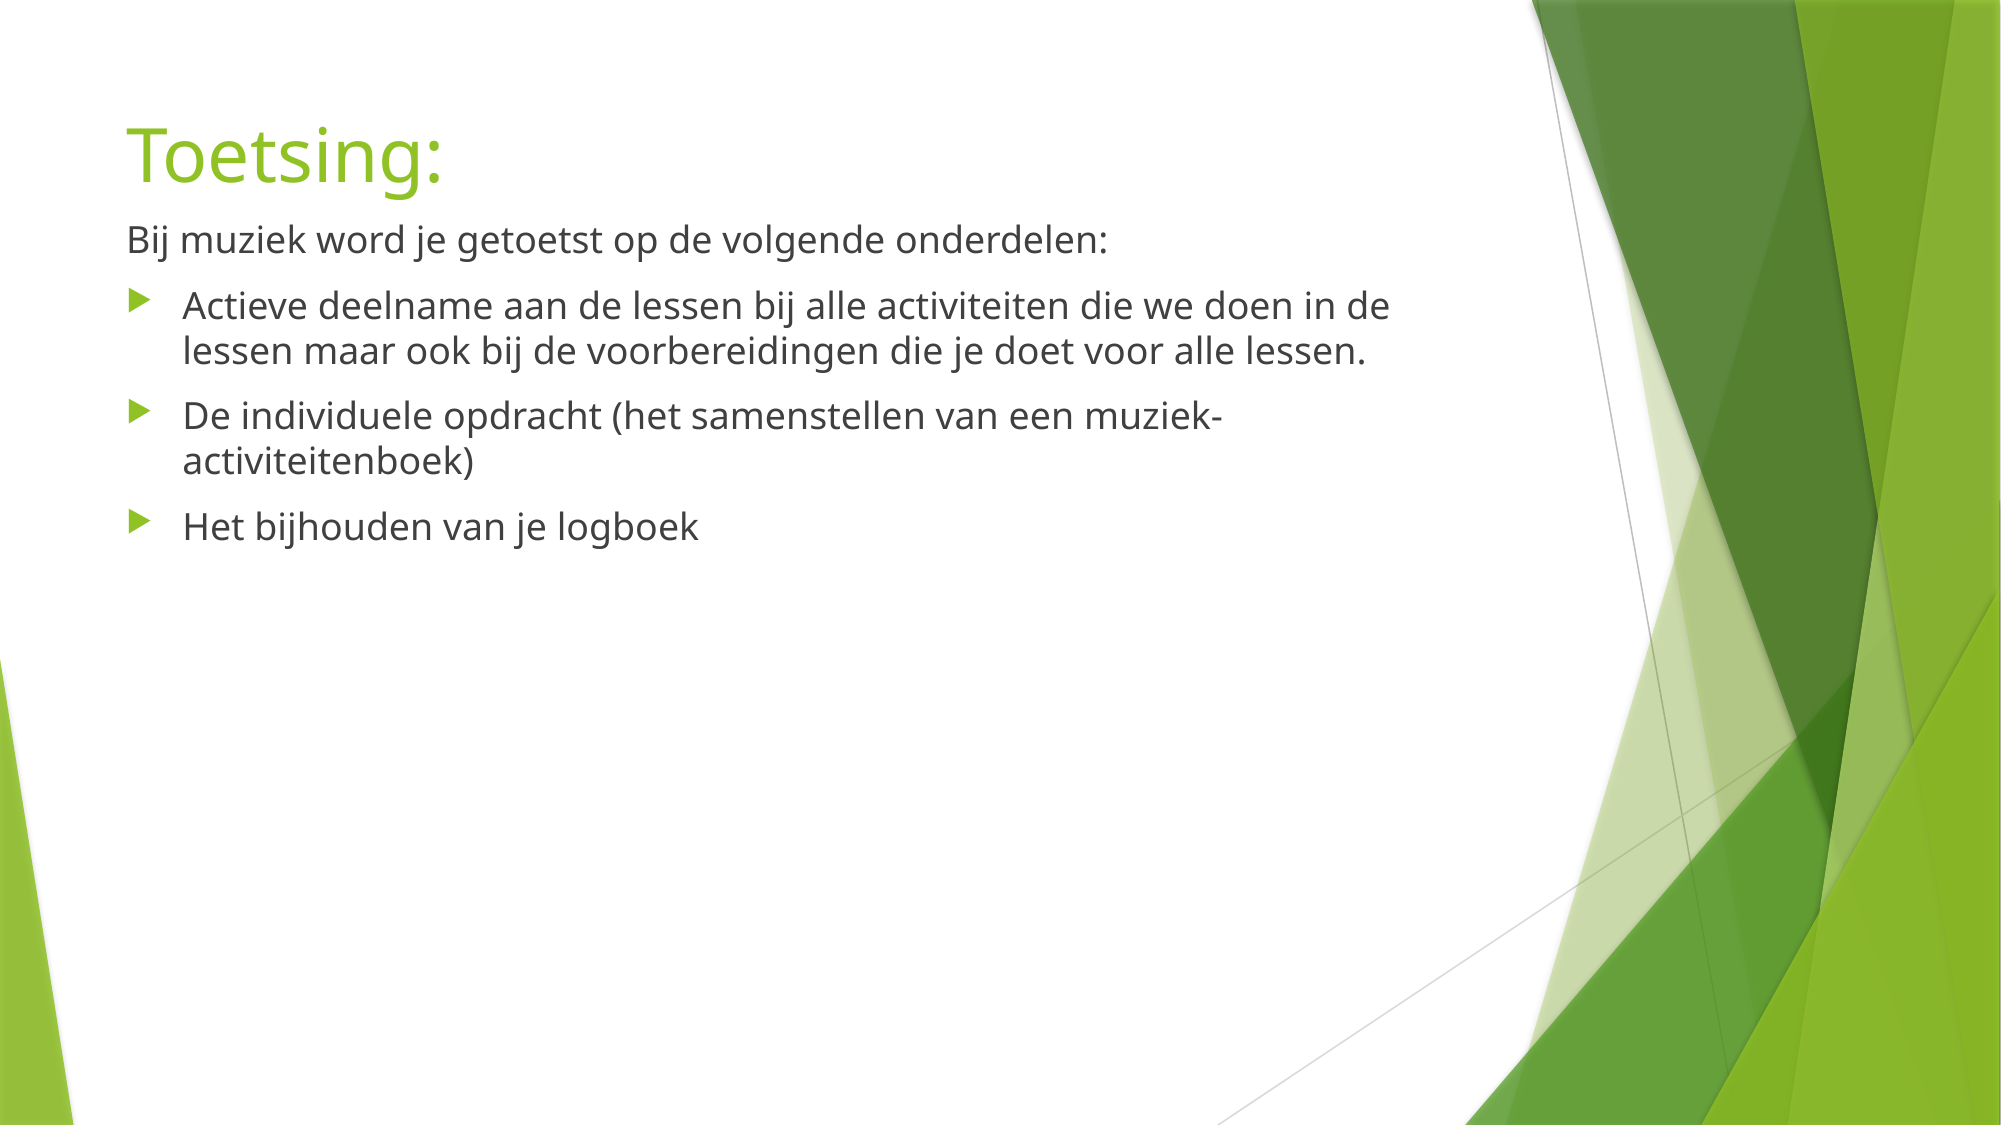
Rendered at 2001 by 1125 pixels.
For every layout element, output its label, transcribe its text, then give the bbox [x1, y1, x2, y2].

title Toetsing: [111, 99, 1522, 208]
list Bij muziek word je getoetst op de volgende onderdelen: Actieve deelname aan de lessen bij alle activiteiten die we doen in de lessen maar ook bij de voorbereidingen die je doet voor alle lessen. De individuele opdracht (het samenstellen van een muziek-activiteitenboek) Het bijhouden van je logboek [111, 208, 1522, 845]
